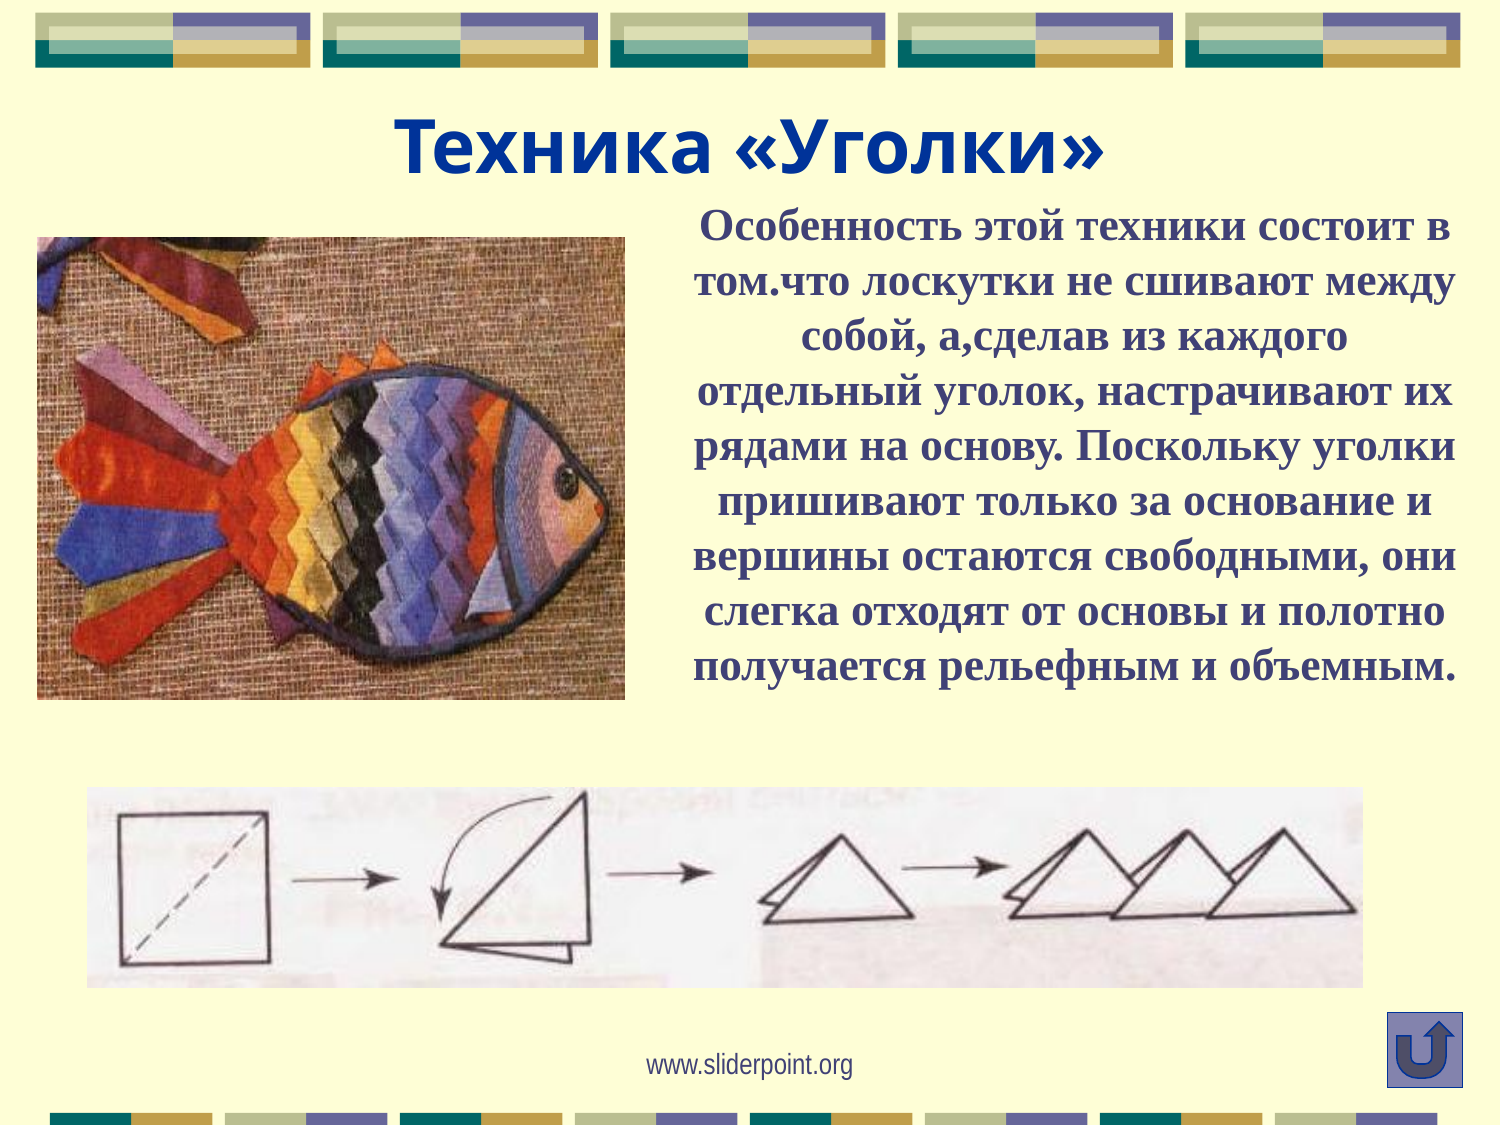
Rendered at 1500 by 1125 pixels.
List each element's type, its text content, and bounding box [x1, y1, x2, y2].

picture [87, 787, 1363, 988]
title Техника «Уголки» [112, 99, 1388, 188]
text_box Особенность этой техники состоит в том.что лоскутки не сшивают между собой, а,сделав из каждого отдельный уголок, настрачивают их рядами на основу. Поскольку уголки пришивают только за основание и вершины остаются свободными, они слегка отходят от основы и полотно получается рельефным и объемным. [675, 187, 1475, 698]
text_box [1387, 1012, 1463, 1088]
picture [37, 237, 626, 701]
footer www.sliderpoint.org [512, 1012, 988, 1088]
